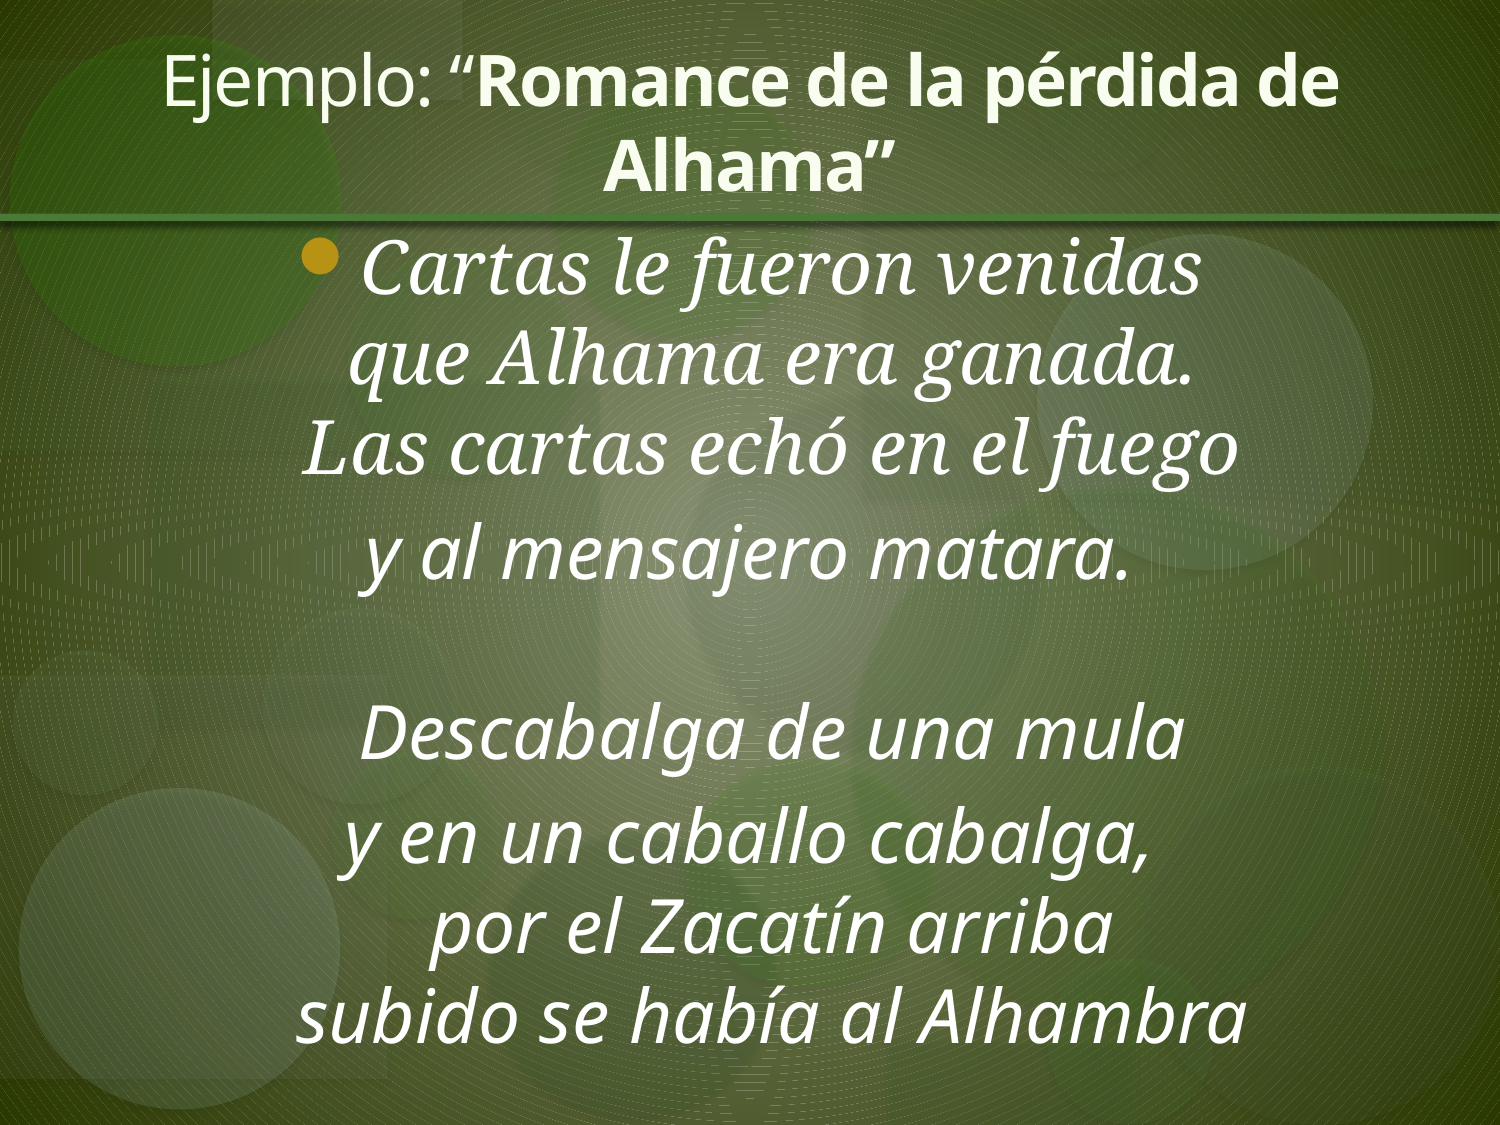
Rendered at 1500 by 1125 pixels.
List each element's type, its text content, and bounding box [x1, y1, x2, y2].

list Cartas le fueron venidas que Alhama era ganada. Las cartas echó en el fuego y al mensajero matara. Descabalga de una mula y en un caballo cabalga, por el Zacatín arriba subido se había al Alhambra [75, 212, 1425, 1075]
title Ejemplo: “Romance de la pérdida de Alhama” [75, 26, 1425, 212]
